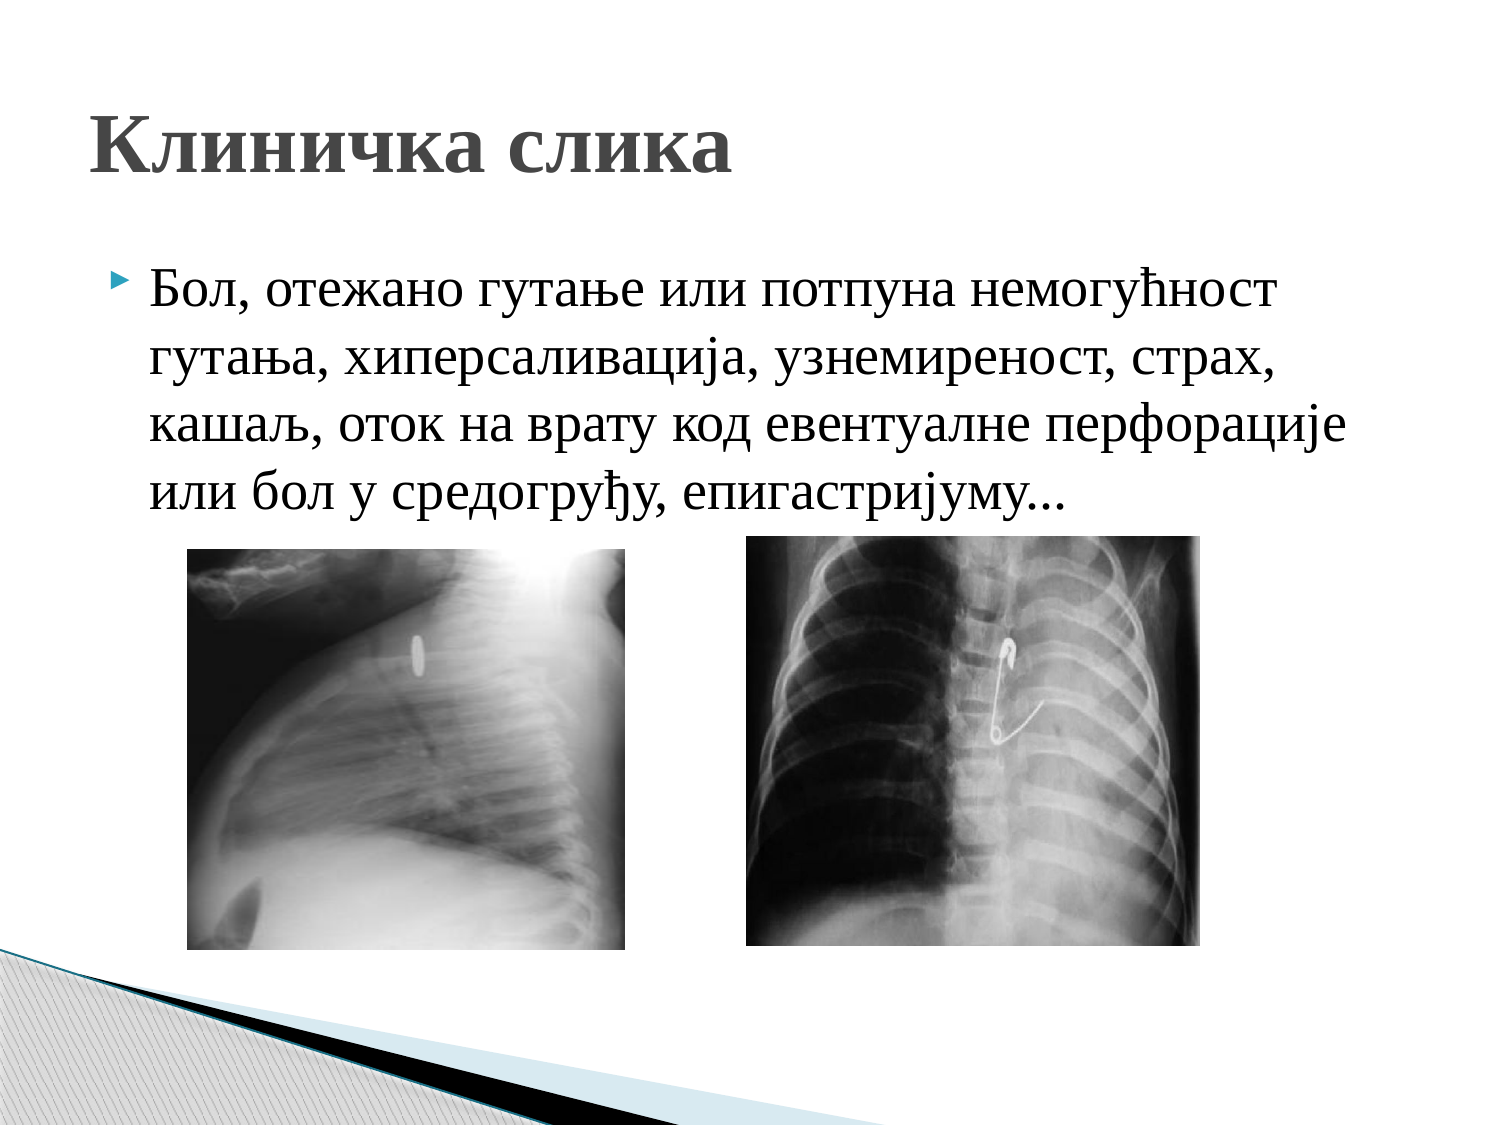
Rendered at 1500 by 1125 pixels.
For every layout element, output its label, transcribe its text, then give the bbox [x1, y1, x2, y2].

picture [746, 536, 1201, 947]
list Бол, отежано гутање или потпуна немогућност гутања, хиперсаливација, узнемиреност, страх, кашаљ, оток на врату код евентуалне перфорације или бол у средогруђу, епигастријуму... [75, 243, 1425, 986]
title Клиничка слика [75, 45, 1425, 233]
picture [187, 549, 626, 951]
